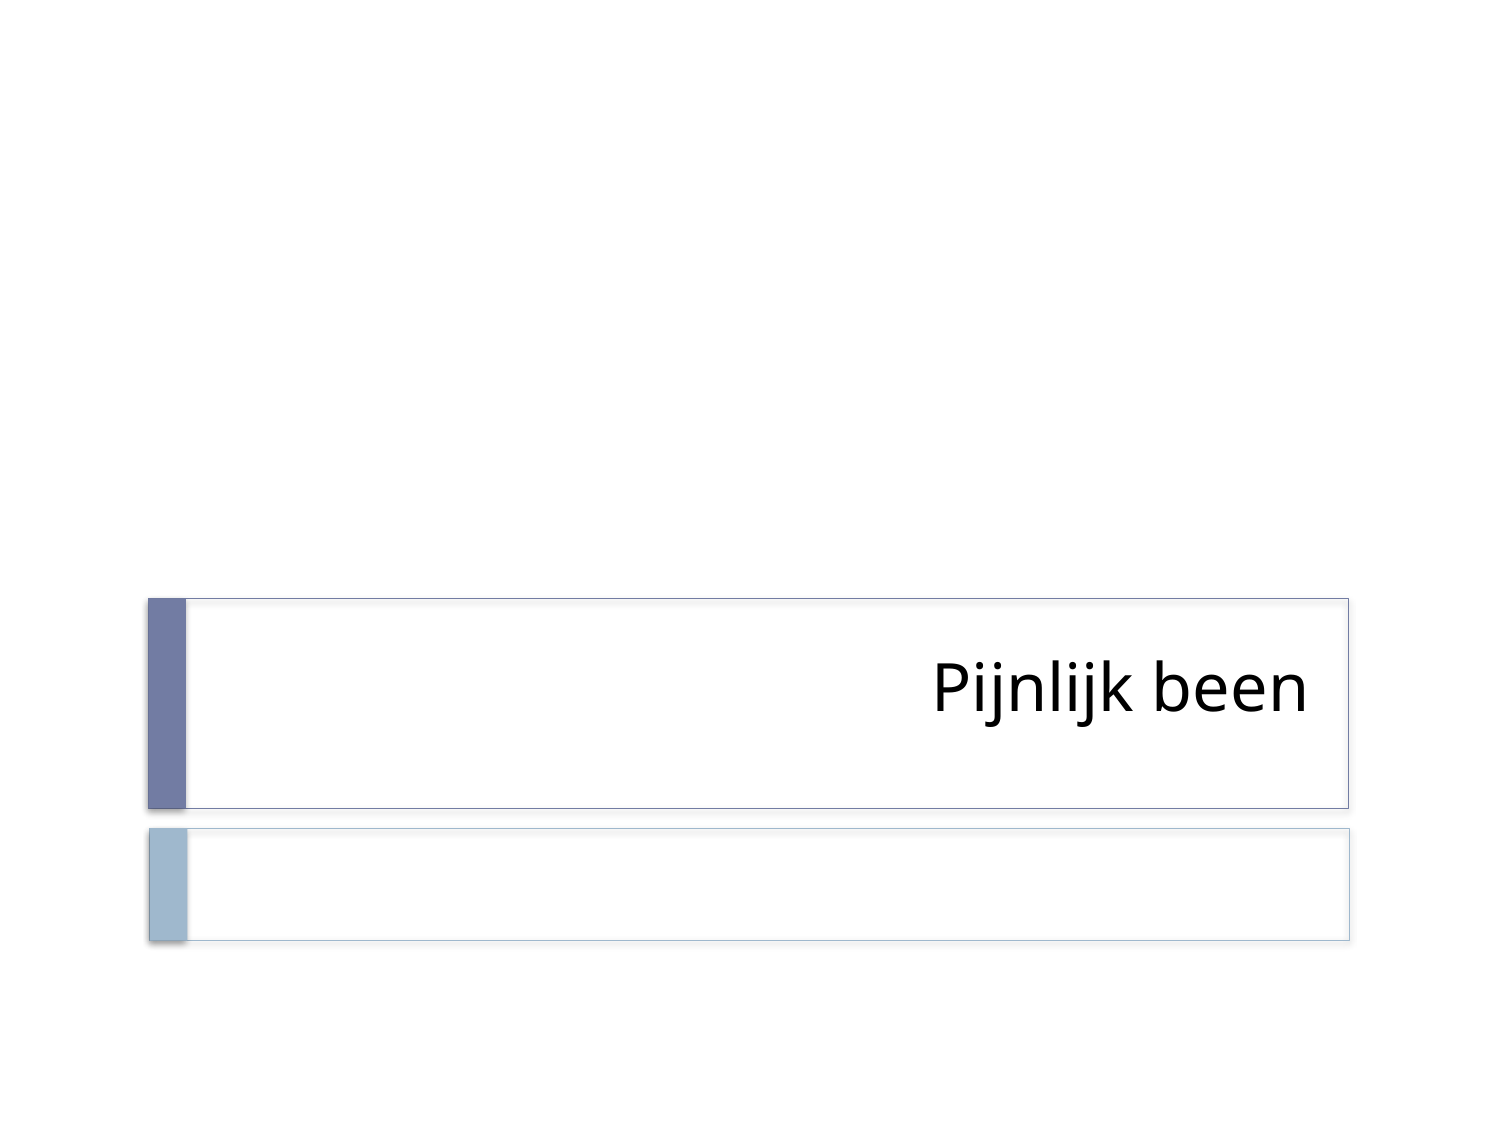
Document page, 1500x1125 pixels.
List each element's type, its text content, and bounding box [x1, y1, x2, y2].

title Pijnlijk been [200, 637, 1325, 800]
